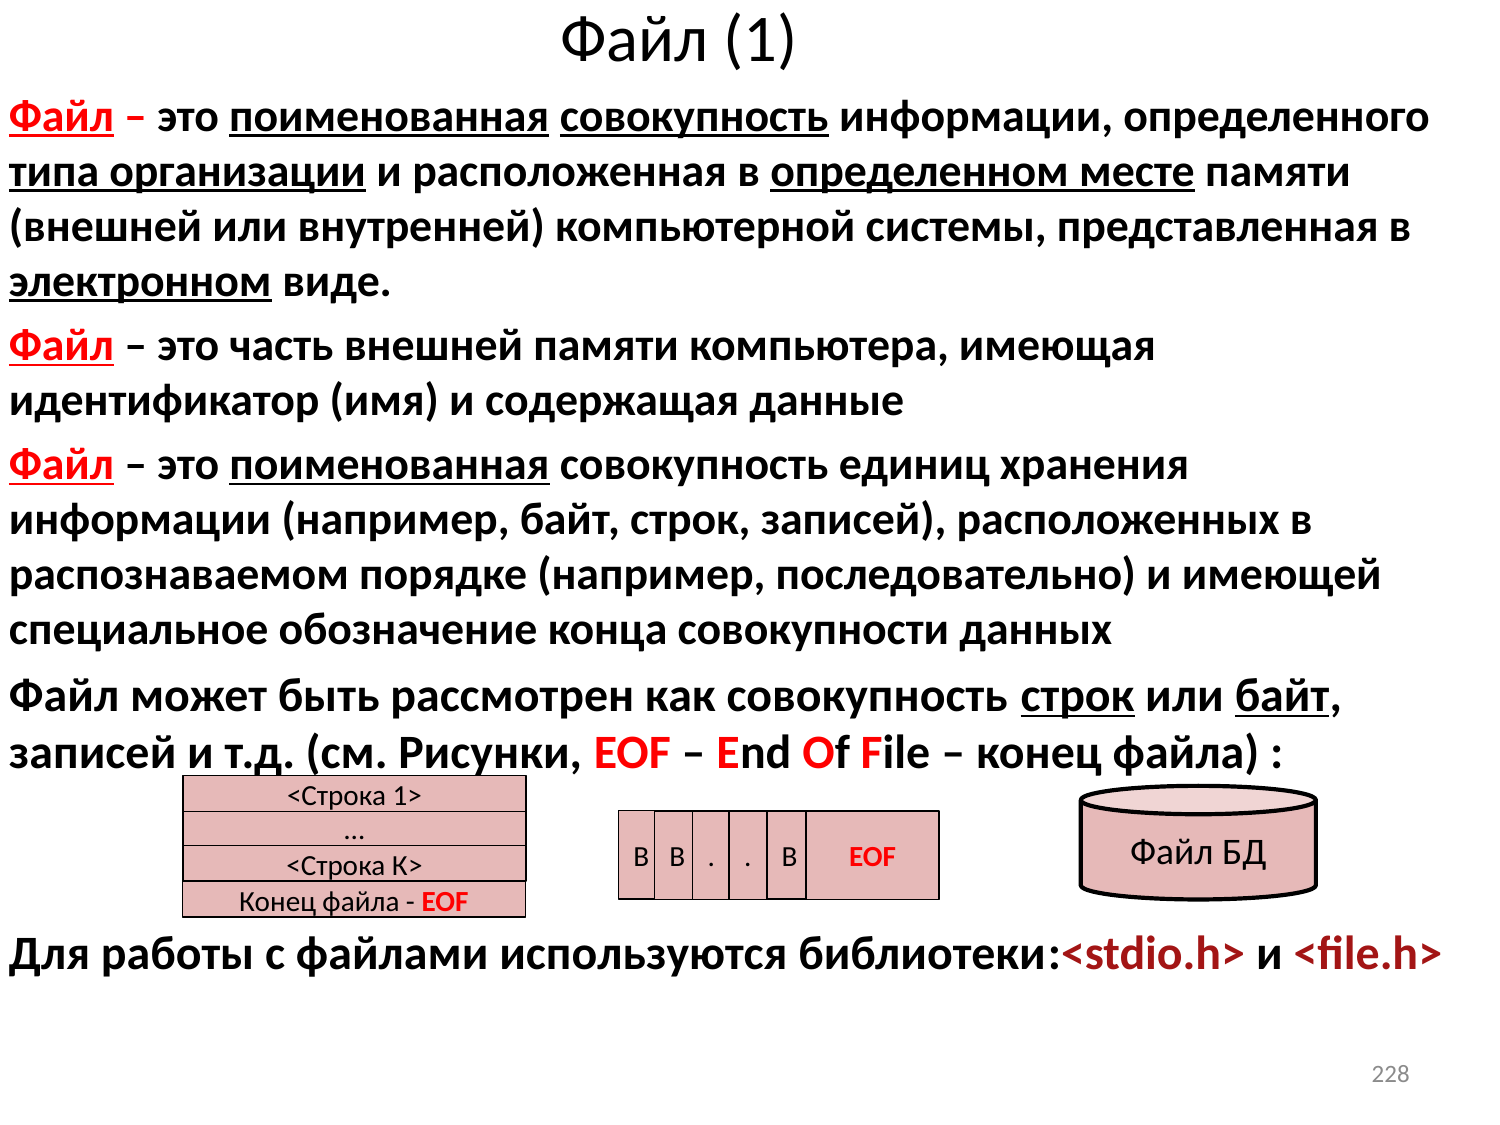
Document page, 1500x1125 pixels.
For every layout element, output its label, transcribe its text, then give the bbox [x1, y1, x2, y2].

title Файл (1) [336, 0, 1022, 78]
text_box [618, 810, 940, 900]
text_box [182, 775, 527, 918]
text_box Файл – это поименованная совокупность информации, определенного типа организации и расположенная в определенном месте памяти (внешней или внутренней) компьютерной системы, представленная в электронном виде. Файл – это часть внешней памяти компьютера, имеющая идентификатор (имя) и содержащая данные Файл – это поименованная совокупность единиц хранения информации (например, байт, строк, записей), расположенных в распознаваемом порядке (например, последовательно) и имеющей специальное обозначение конца совокупности данных Файл может быть рассмотрен как совокупность строк или байт, записей и т.д. (см. Рисунки, EOF – End Of File – конец файла) : Для работы с файлами используются библиотеки:<stdio.h> и <file.h> [0, 78, 1474, 786]
text_box Файл БД [1078, 783, 1318, 902]
slide_number 228 [1074, 1042, 1425, 1103]
